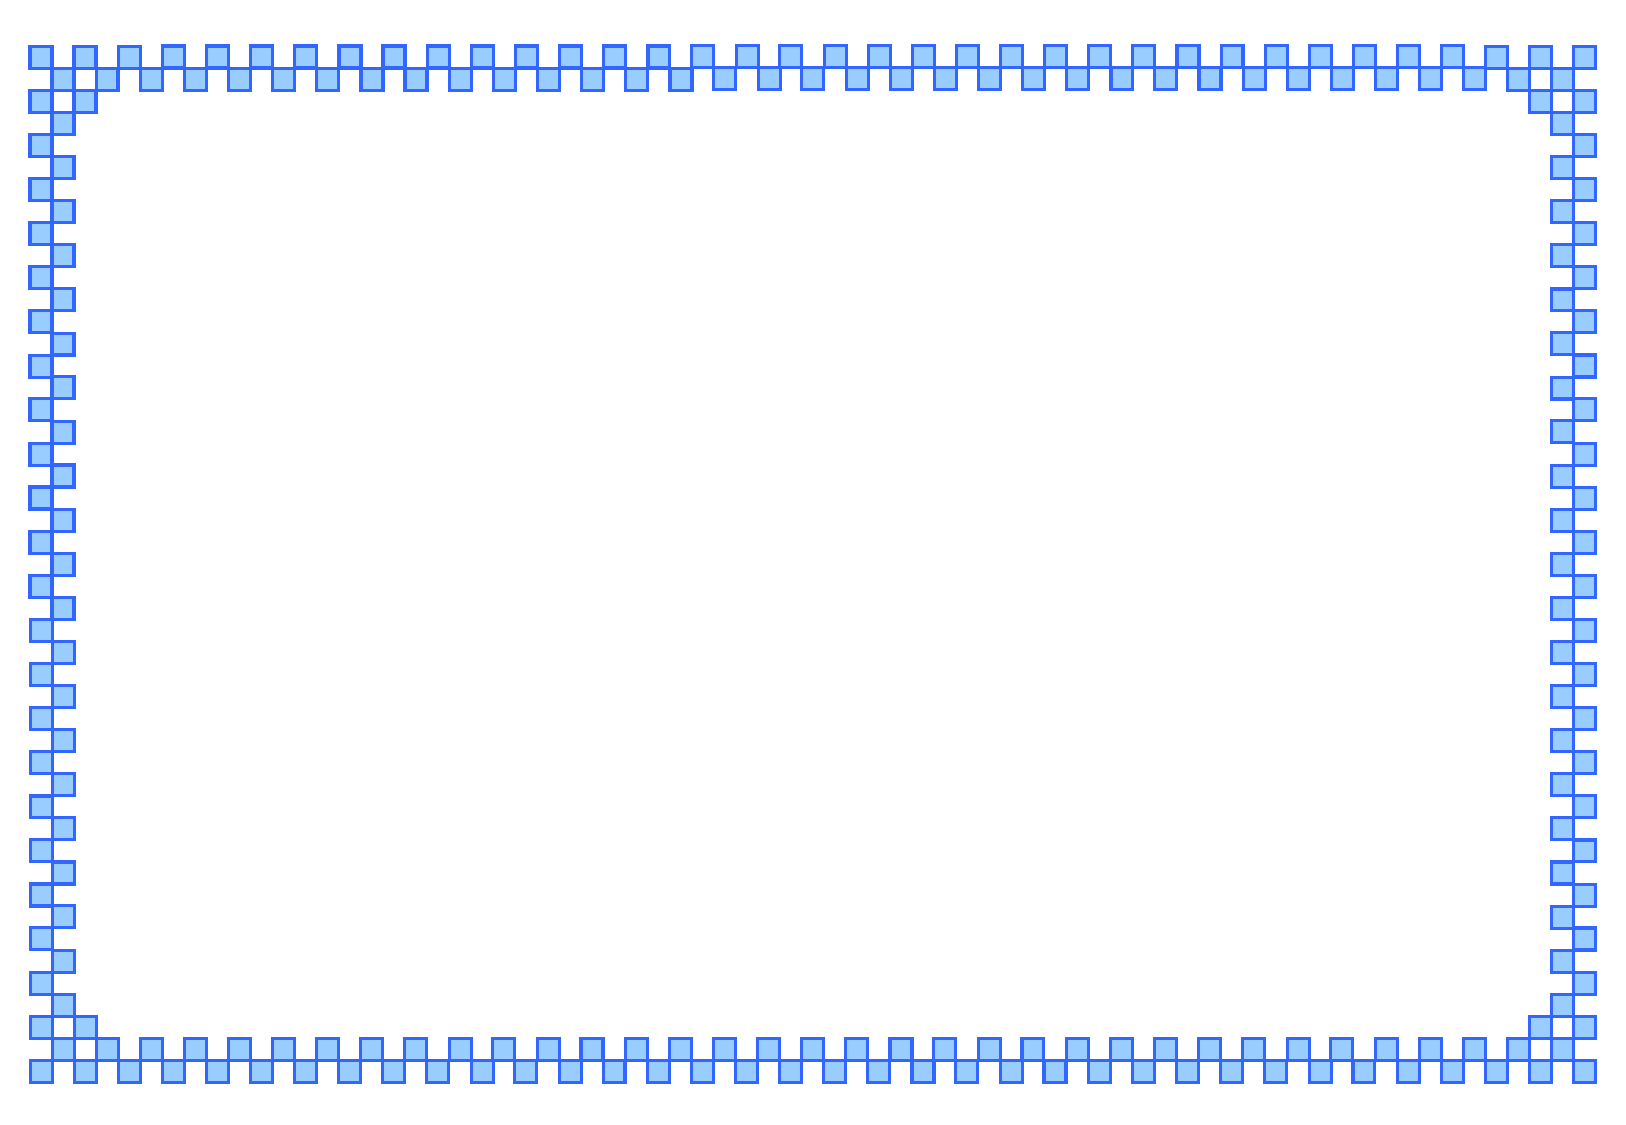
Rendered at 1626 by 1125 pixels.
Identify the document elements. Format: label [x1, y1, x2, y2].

text_box [29, 45, 1596, 1083]
